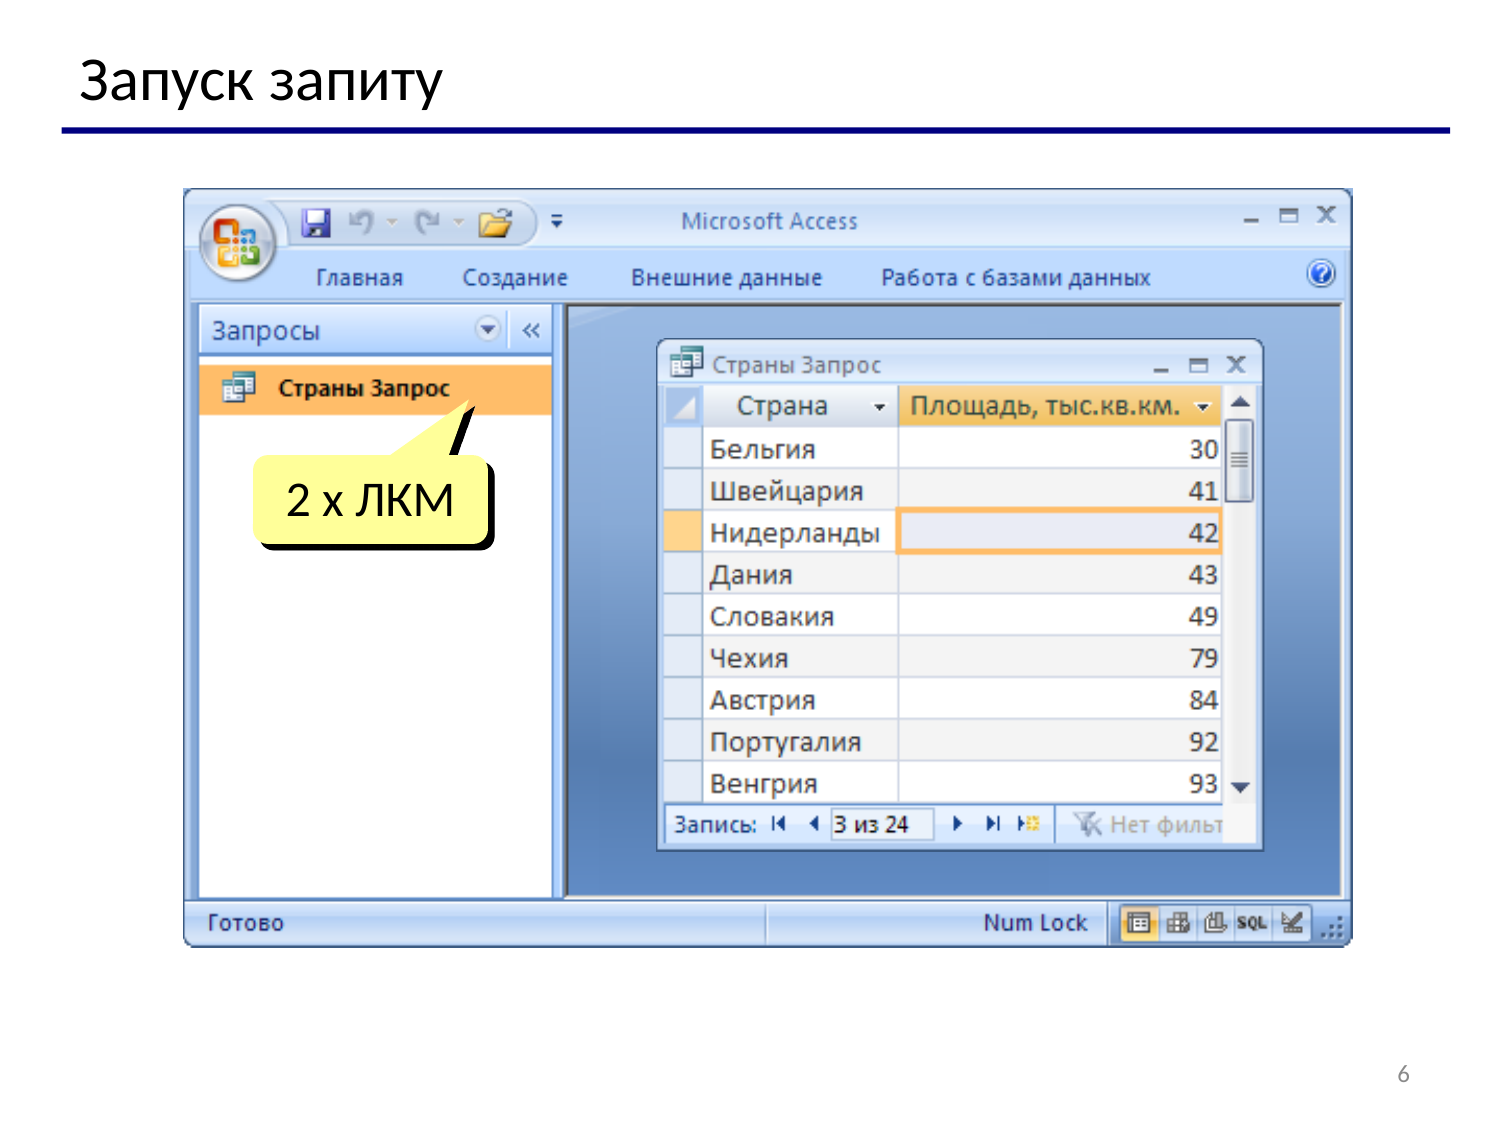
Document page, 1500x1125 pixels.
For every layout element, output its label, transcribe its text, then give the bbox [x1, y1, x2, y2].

text_box Запуск запиту [64, 31, 1401, 121]
slide_number 6 [1074, 1042, 1425, 1103]
picture [183, 188, 1353, 948]
